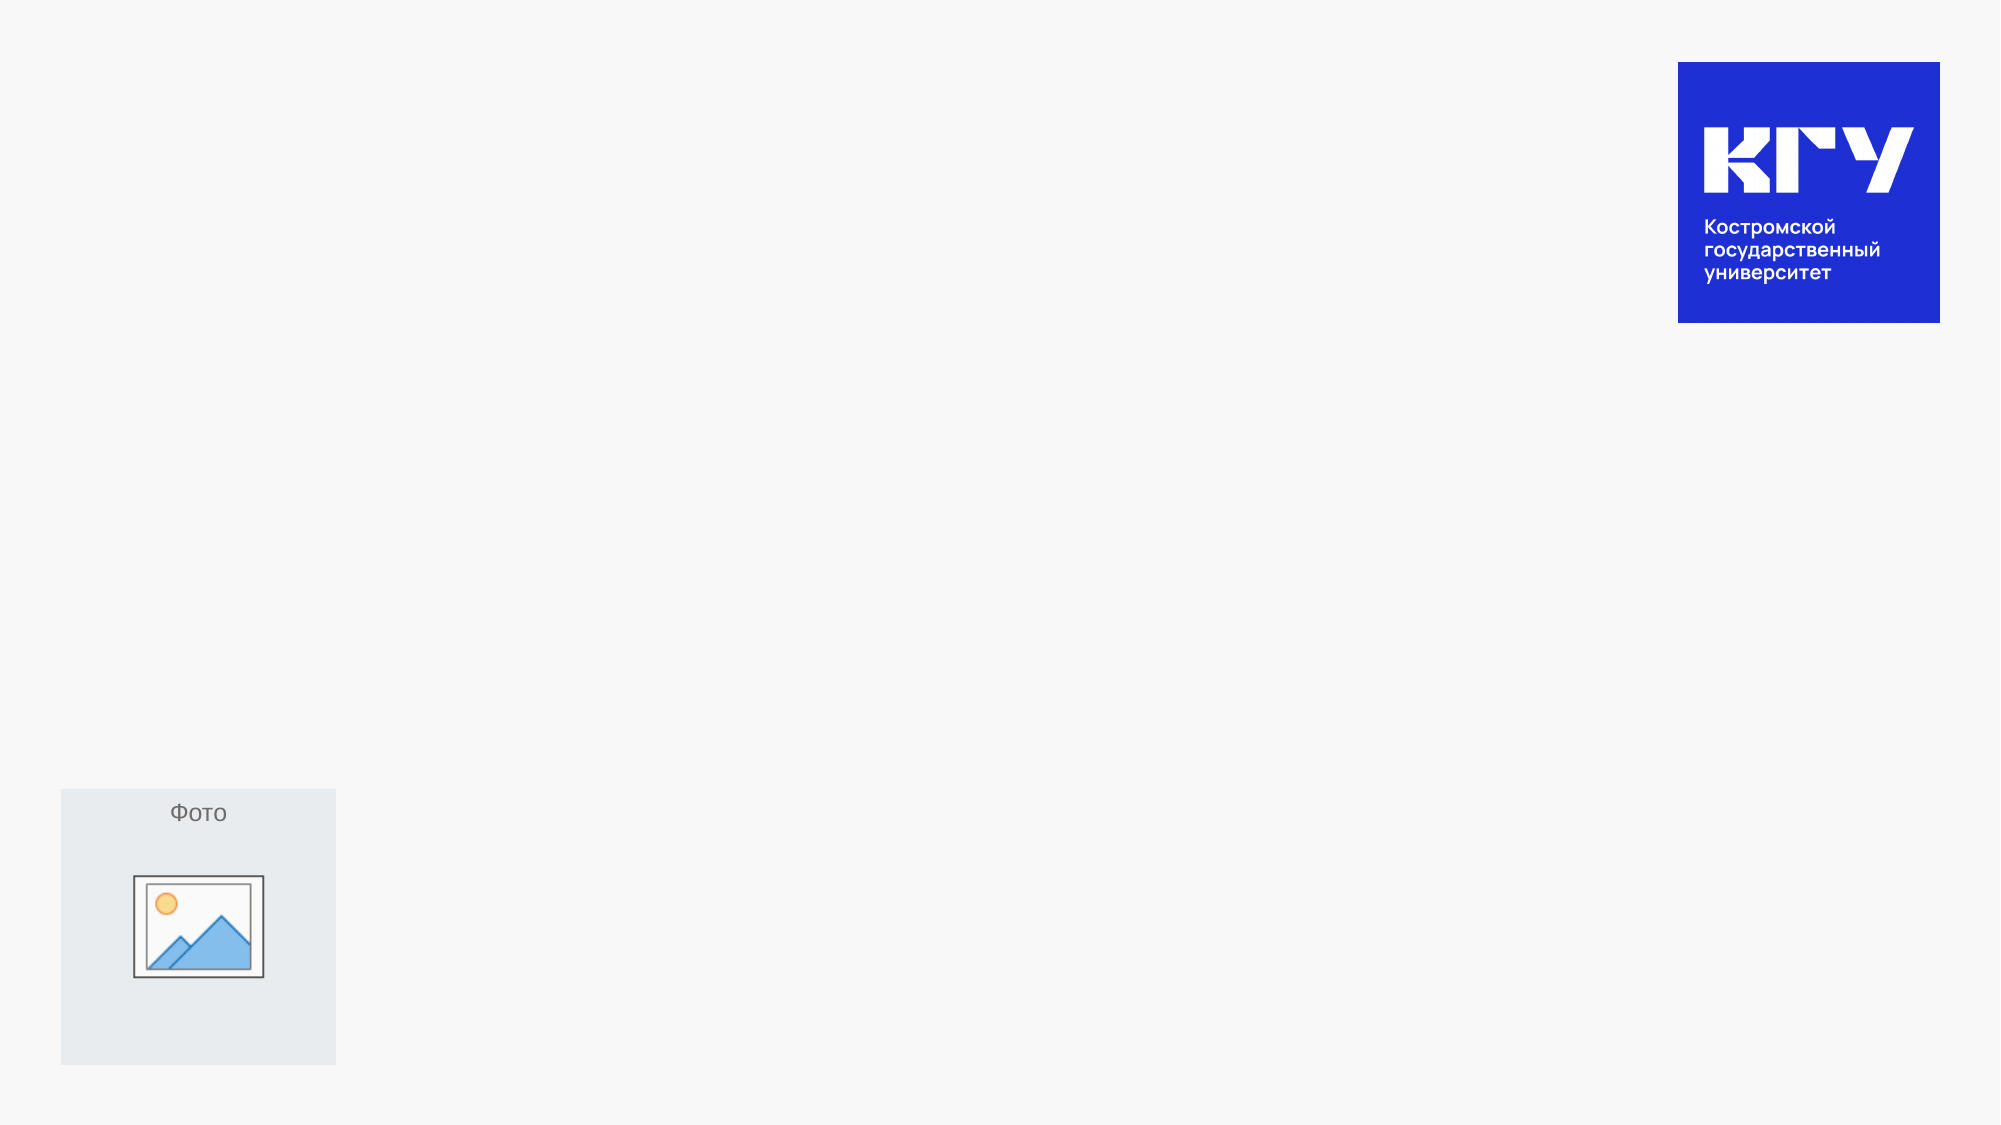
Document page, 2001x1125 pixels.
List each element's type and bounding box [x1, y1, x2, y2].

picture [60, 789, 337, 1065]
picture [1678, 62, 1940, 323]
